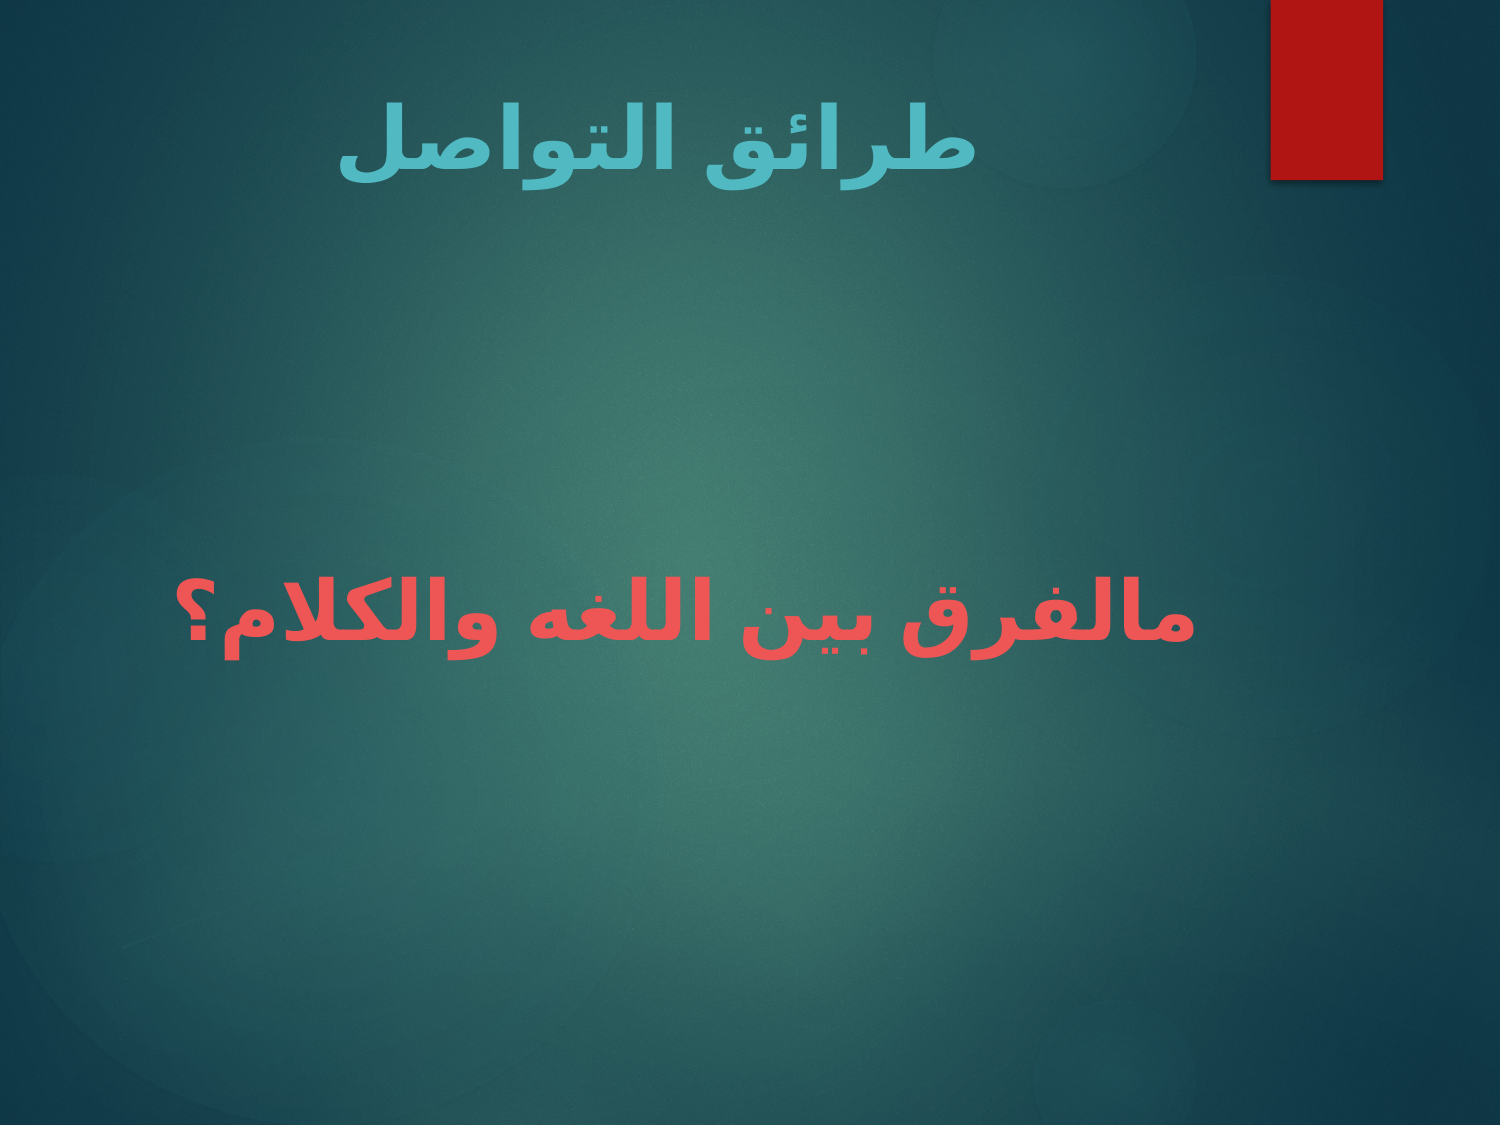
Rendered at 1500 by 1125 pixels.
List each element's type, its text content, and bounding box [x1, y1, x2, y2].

title طرائق التواصل [79, 74, 1237, 213]
list مالفرق بين اللغه والكلام؟ [135, 336, 1237, 1025]
